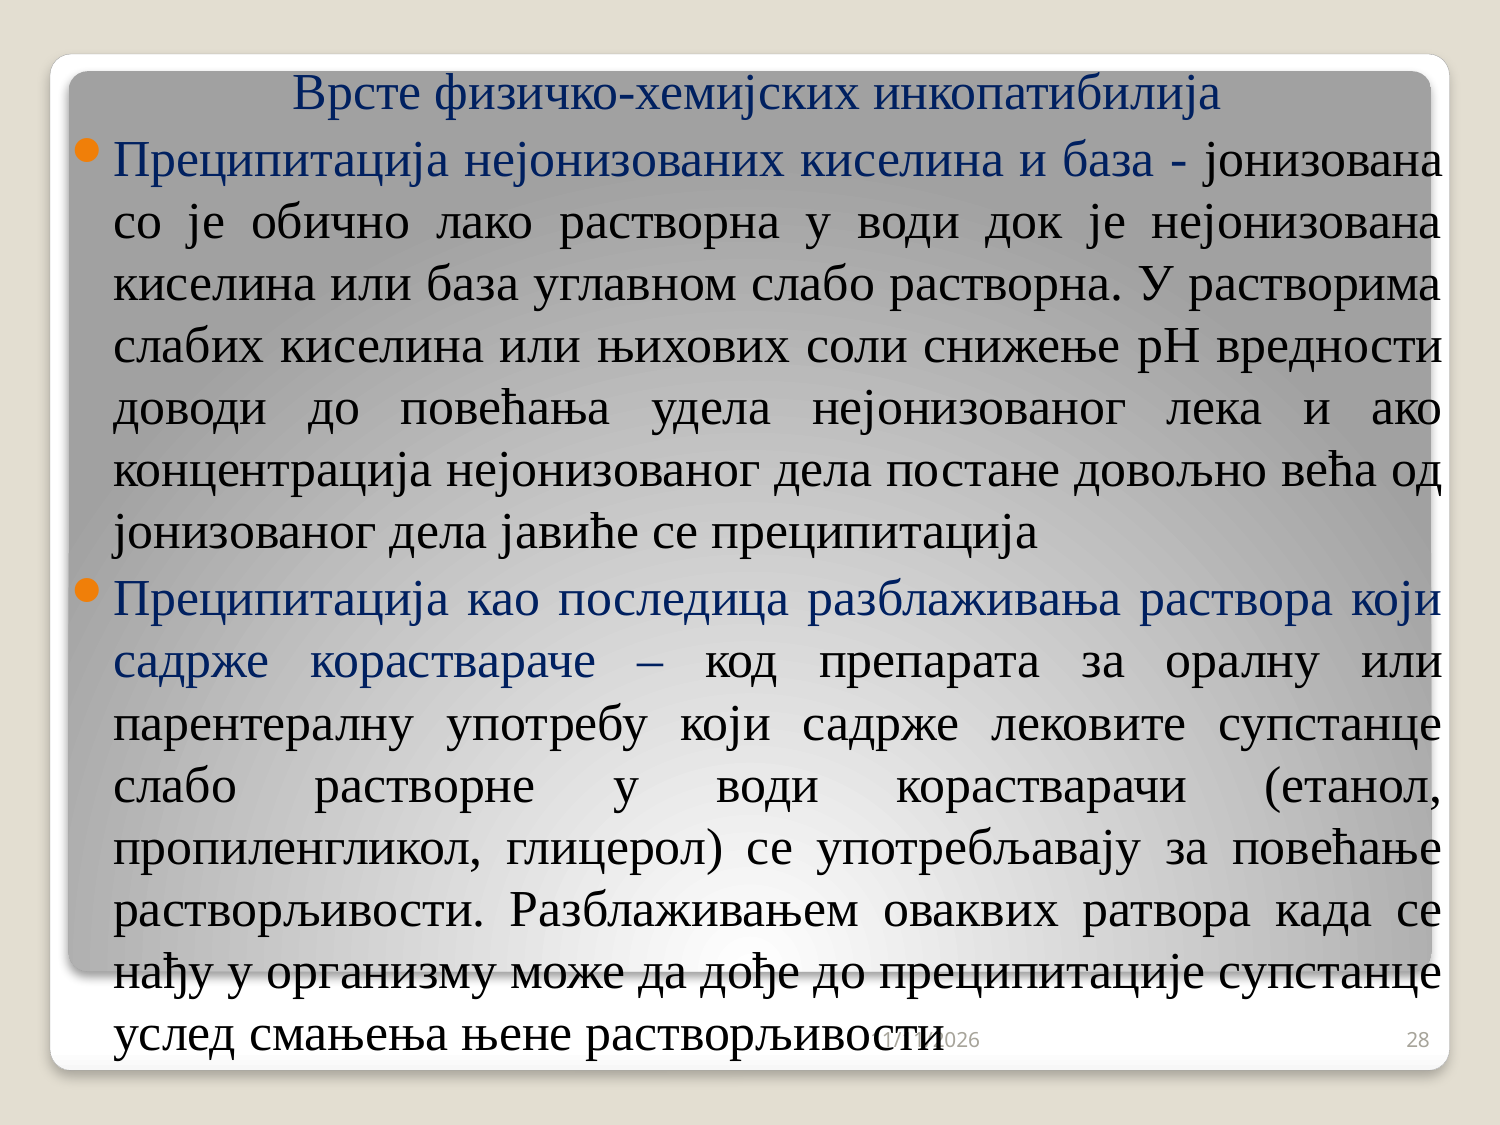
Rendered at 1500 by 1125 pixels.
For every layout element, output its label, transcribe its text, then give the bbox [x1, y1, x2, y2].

list Врсте физичко-хемијских инкопатибилија Преципитација нејонизованих киселина и база - јонизована со је обично лако растворна у води док је нејонизована киселина или база углавном слабо растворна. У растворима слабих киселина или њихових соли снижење pH вредности доводи до повећања удела нејонизованог лека и ако концентрација нејонизованог дела постане довољно већа од јонизованог дела јавиће се преципитација Преципитација као последица разблаживања раствора који садрже кораствараче – код препарата за оралну или парентералну употребу који садрже лековите супстанце слабо растворне у води корастварачи (етанол, пропиленгликол, глицерол) се употребљавају за повећање растворљивости. Разблаживањем оваквих ратвора када се нађу у организму може да дође до преципитације супстанце услед смањења њене растворљивости [41, 42, 1459, 1071]
slide_number 28 [1369, 1002, 1445, 1063]
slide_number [619, 1002, 995, 1063]
